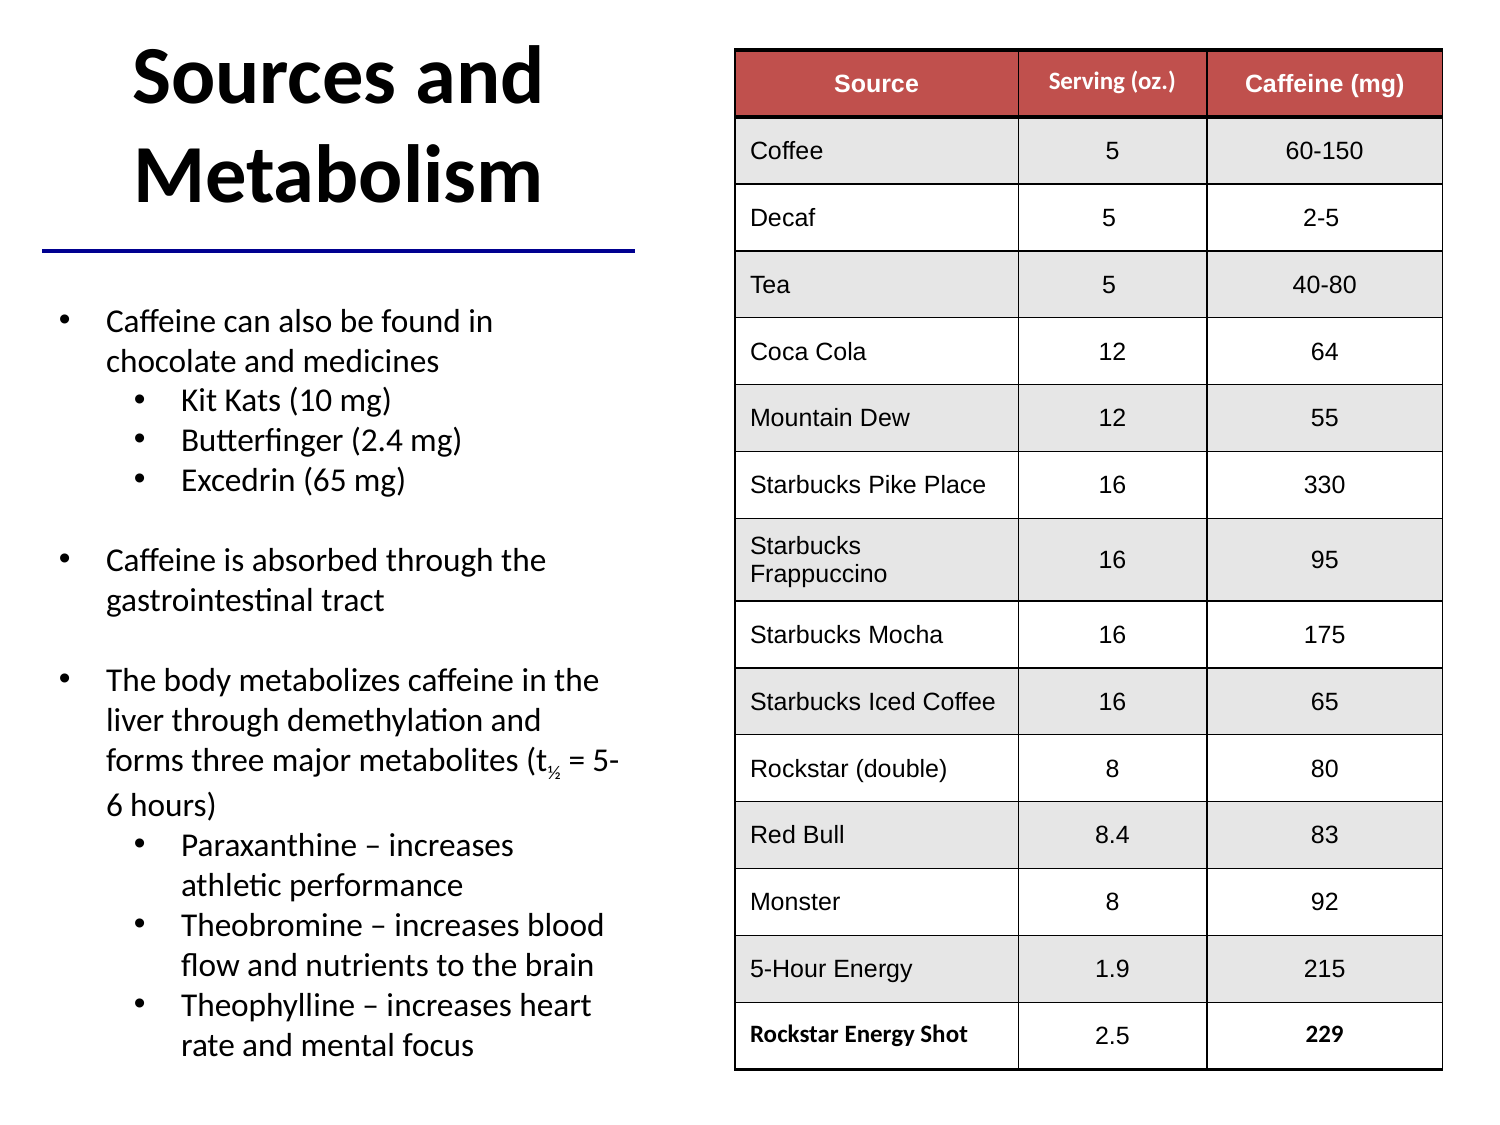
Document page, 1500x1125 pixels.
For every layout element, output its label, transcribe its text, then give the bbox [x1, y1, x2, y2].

table_cell Red Bull [736, 802, 1018, 868]
table_cell 16 [1019, 669, 1206, 734]
table_cell 5 [1019, 119, 1206, 183]
table_cell 65 [1208, 669, 1442, 734]
table_header Caffeine (mg) [1208, 52, 1442, 115]
table_cell 2.5 [1019, 1003, 1206, 1068]
table_cell 83 [1208, 802, 1442, 868]
table_cell Monster [736, 869, 1018, 935]
table_cell Starbucks Pike Place [736, 452, 1018, 518]
table_cell Mountain Dew [736, 385, 1018, 451]
table_cell 2-5 [1208, 185, 1442, 250]
table_header Serving (oz.) [1019, 52, 1206, 115]
table_cell 175 [1208, 602, 1442, 667]
table_cell 12 [1019, 385, 1206, 451]
table_cell 215 [1208, 936, 1442, 1002]
table_cell Decaf [736, 185, 1018, 250]
table_cell Starbucks Iced Coffee [736, 669, 1018, 734]
table_cell 8.4 [1019, 802, 1206, 868]
table_cell Starbucks Mocha [736, 602, 1018, 667]
table_cell Starbucks Frappuccino [736, 519, 1018, 600]
table_cell 40-80 [1208, 252, 1442, 317]
table_cell 16 [1019, 519, 1206, 600]
table_cell 229 [1208, 1003, 1442, 1068]
table_cell 330 [1208, 452, 1442, 518]
table_cell 8 [1019, 735, 1206, 801]
table_cell Tea [736, 252, 1018, 317]
table_cell 60-150 [1208, 119, 1442, 183]
table_cell 5-Hour Energy [736, 936, 1018, 1002]
table_cell Coca Cola [736, 318, 1018, 384]
table_cell 5 [1019, 252, 1206, 317]
table_header Source [736, 52, 1018, 115]
table_cell 1.9 [1019, 936, 1206, 1002]
table_cell 5 [1019, 185, 1206, 250]
table_cell Rockstar Energy Shot [736, 1003, 1018, 1068]
table_cell 12 [1019, 318, 1206, 384]
table_cell 80 [1208, 735, 1442, 801]
table_cell 16 [1019, 602, 1206, 667]
table_cell Rockstar (double) [736, 735, 1018, 801]
table_cell 95 [1208, 519, 1442, 600]
table_cell 64 [1208, 318, 1442, 384]
text_box Caffeine can also be found in chocolate and medicines Kit Kats (10 mg) Butterfinger (2.4 mg) Excedrin (65 mg) Caffeine is absorbed through the gastrointestinal tract The body metabolizes caffeine in the liver through demethylation and forms three major metabolites (t½ = 5-6 hours) Paraxanthine – increases athletic performance Theobromine – increases blood flow and nutrients to the brain Theophylline – increases heart rate and mental focus [44, 291, 637, 1074]
table_cell 92 [1208, 869, 1442, 935]
table_cell 16 [1019, 452, 1206, 518]
table_cell 55 [1208, 385, 1442, 451]
table_cell 8 [1019, 869, 1206, 935]
title Sources and Metabolism [0, 4, 678, 236]
table_cell Coffee [736, 119, 1018, 183]
